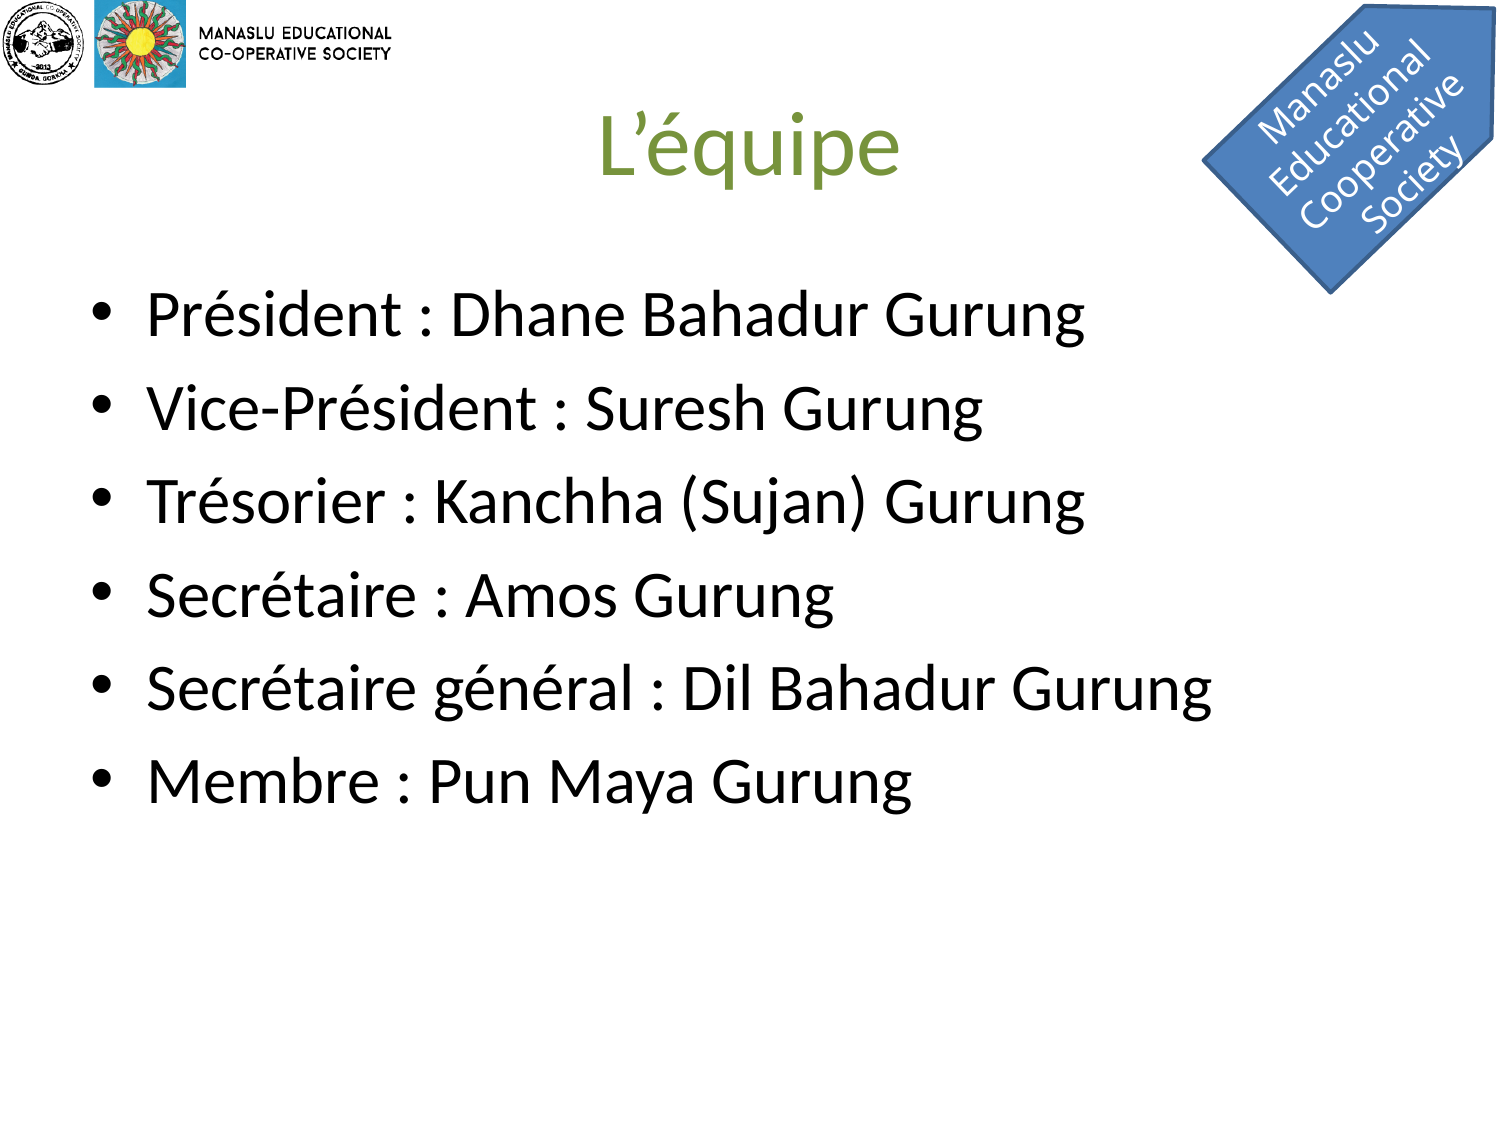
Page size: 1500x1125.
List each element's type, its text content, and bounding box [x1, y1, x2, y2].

list Président : Dhane Bahadur Gurung Vice-Président : Suresh Gurung Trésorier : Kanchha (Sujan) Gurung Secrétaire : Amos Gurung Secrétaire général : Dil Bahadur Gurung Membre : Pun Maya Gurung [75, 262, 1425, 1005]
title L’équipe [75, 45, 1425, 233]
picture [0, 0, 398, 88]
